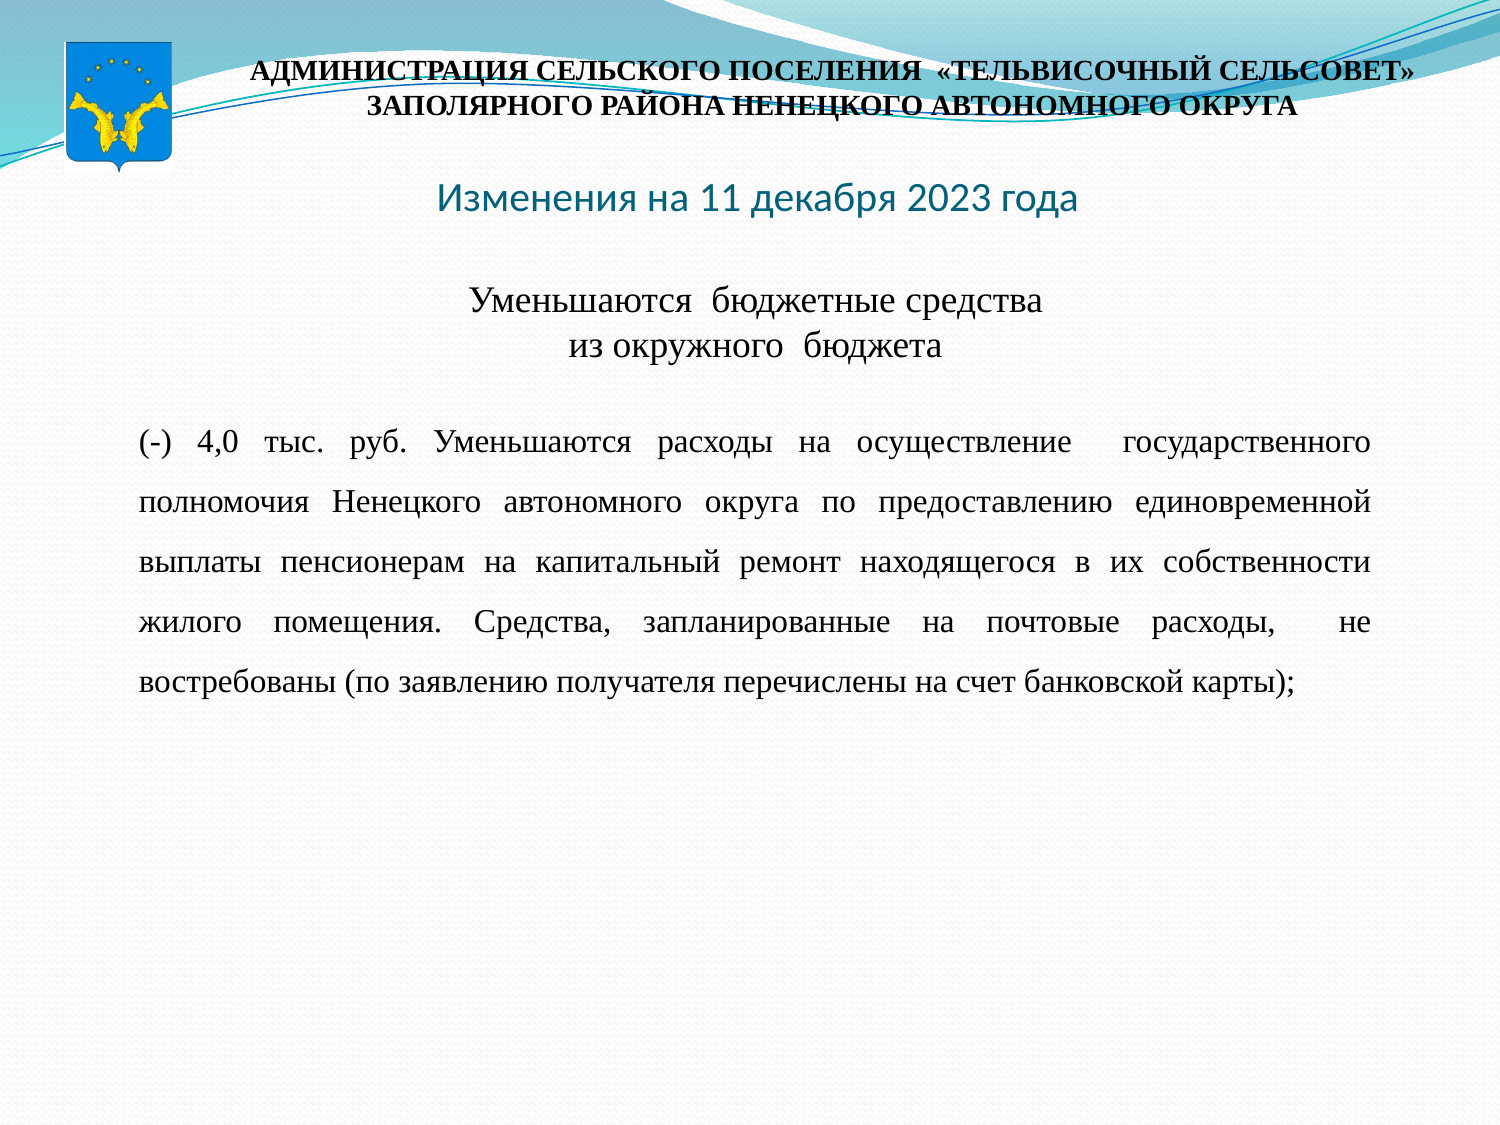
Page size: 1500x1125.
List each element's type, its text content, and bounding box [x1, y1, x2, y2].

text_box Уменьшаются бюджетные средства из окружного бюджета (-) 4,0 тыс. руб. Уменьшаются расходы на осуществление государственного полномочия Ненецкого автономного округа по предоставлению единовременной выплаты пенсионерам на капитальный ремонт находящегося в их собственности жилого помещения. Средства, запланированные на почтовые расходы, не востребованы (по заявлению получателя перечислены на счет банковской карты); [123, 267, 1388, 707]
picture [64, 42, 172, 173]
title Изменения на 11 декабря 2023 года [76, 101, 1440, 220]
text_box АДМИНИСТРАЦИЯ СЕЛЬСКОГО ПОСЕЛЕНИЯ «ТЕЛЬВИСОЧНЫЙ СЕЛЬСОВЕТ» ЗАПОЛЯРНОГО РАЙОНА НЕНЕЦКОГО АВТОНОМНОГО ОКРУГА [206, 43, 1459, 129]
